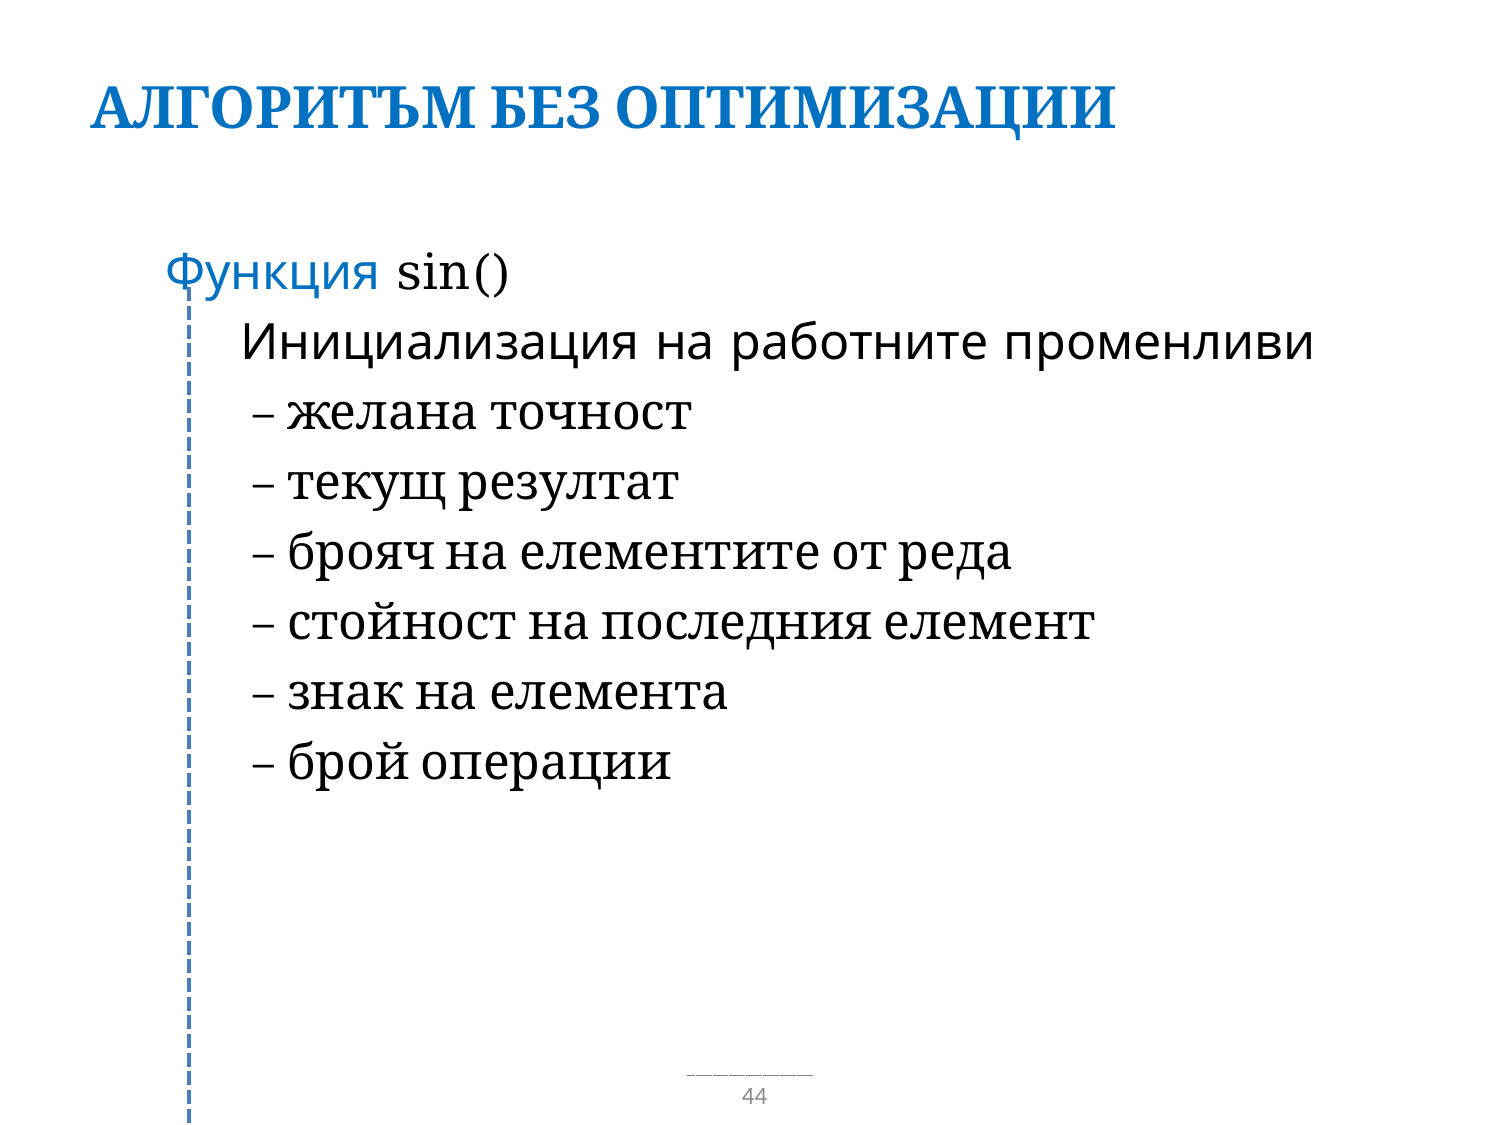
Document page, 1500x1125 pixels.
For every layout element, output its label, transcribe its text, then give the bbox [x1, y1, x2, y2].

slide_number 44 [579, 1065, 930, 1125]
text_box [188, 287, 252, 1125]
